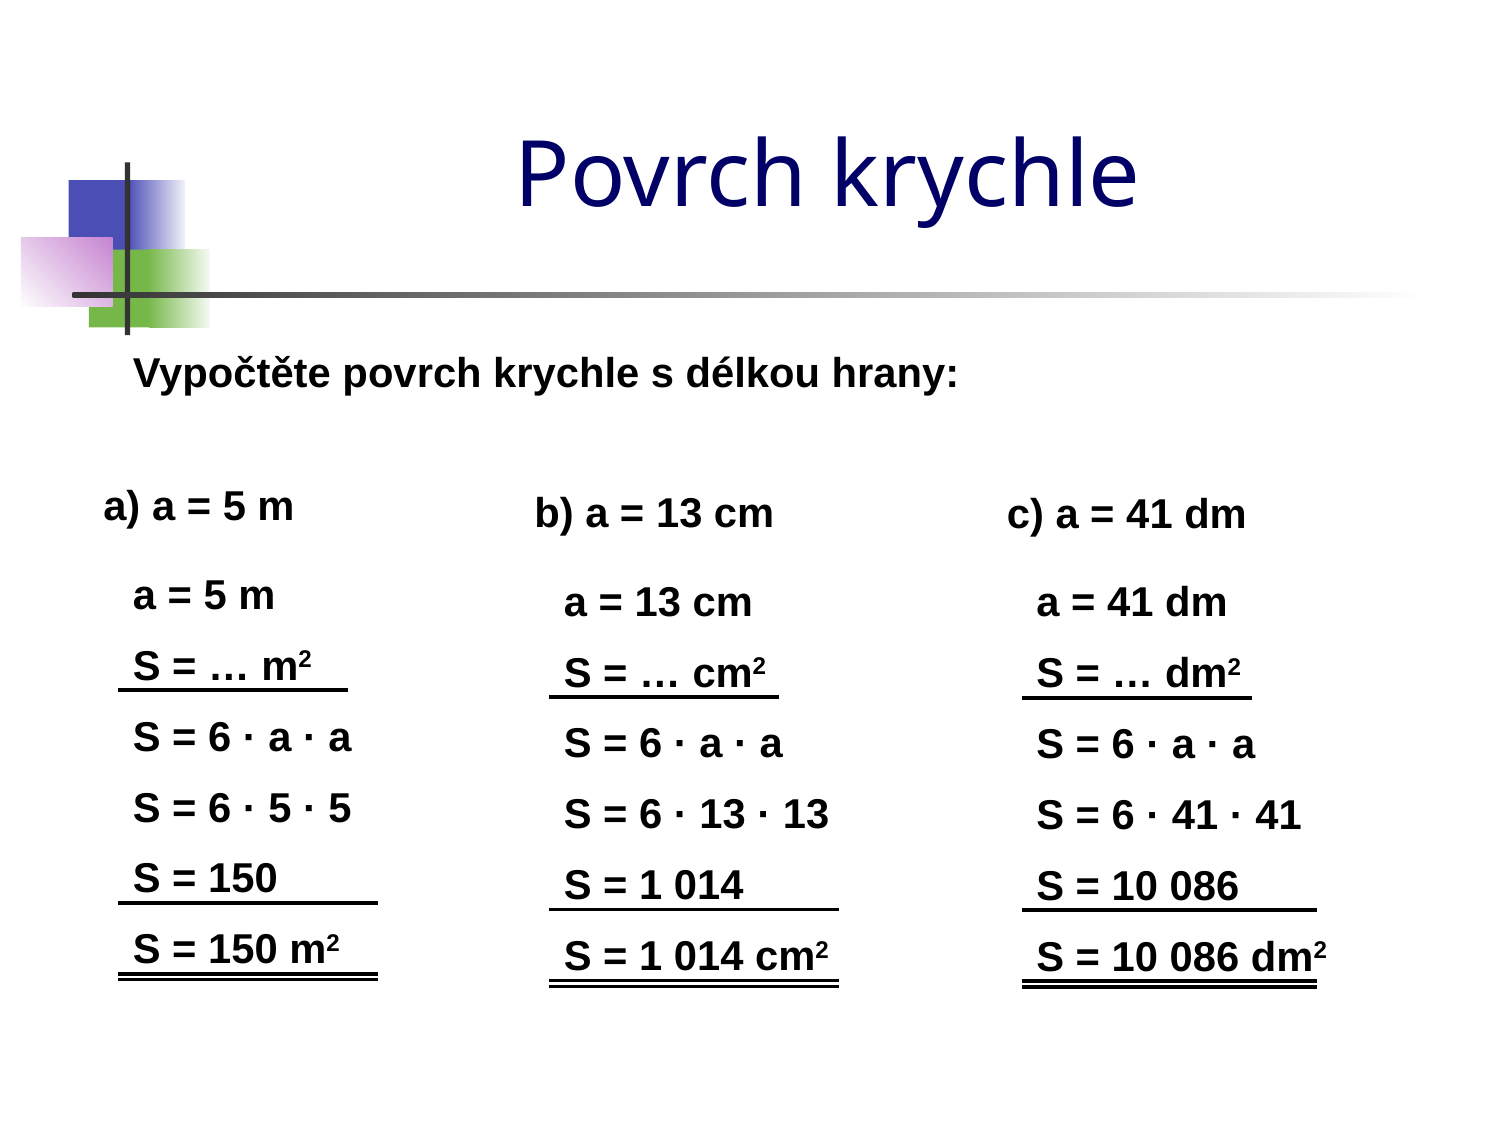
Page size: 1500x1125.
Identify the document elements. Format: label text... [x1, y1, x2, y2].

title Povrch krychle [188, 34, 1468, 276]
text_box S = … dm2 [1021, 638, 1294, 704]
text_box S = … cm2 [549, 638, 821, 703]
text_box S = 6 · a · a [118, 702, 390, 767]
text_box S = 6 · a · a [1021, 709, 1294, 775]
text_box S = 1 014 [549, 850, 821, 908]
text_box Vypočtěte povrch krychle s délkou hrany: [118, 338, 1388, 403]
text_box S = 6 · a · a [549, 708, 821, 774]
text_box S = 10 086 dm2 [1021, 922, 1388, 987]
text_box S = 1 014 cm2 [549, 921, 869, 987]
text_box S = … m2 [118, 631, 390, 697]
text_box a) a = 5 m [88, 471, 361, 537]
text_box S = 6 · 5 · 5 [118, 773, 390, 838]
text_box a = 5 m [118, 560, 390, 626]
text_box S = 6 · 13 · 13 [549, 779, 857, 845]
text_box S = 150 [118, 843, 390, 909]
text_box a = 41 dm [1021, 567, 1294, 633]
text_box S = 150 m2 [118, 914, 390, 980]
text_box S = 6 · 41 · 41 [1021, 780, 1317, 846]
text_box a = 13 cm [549, 567, 821, 632]
text_box c) a = 41 dm [992, 479, 1264, 544]
text_box S = 10 086 [1021, 851, 1294, 908]
text_box b) a = 13 cm [519, 478, 792, 544]
